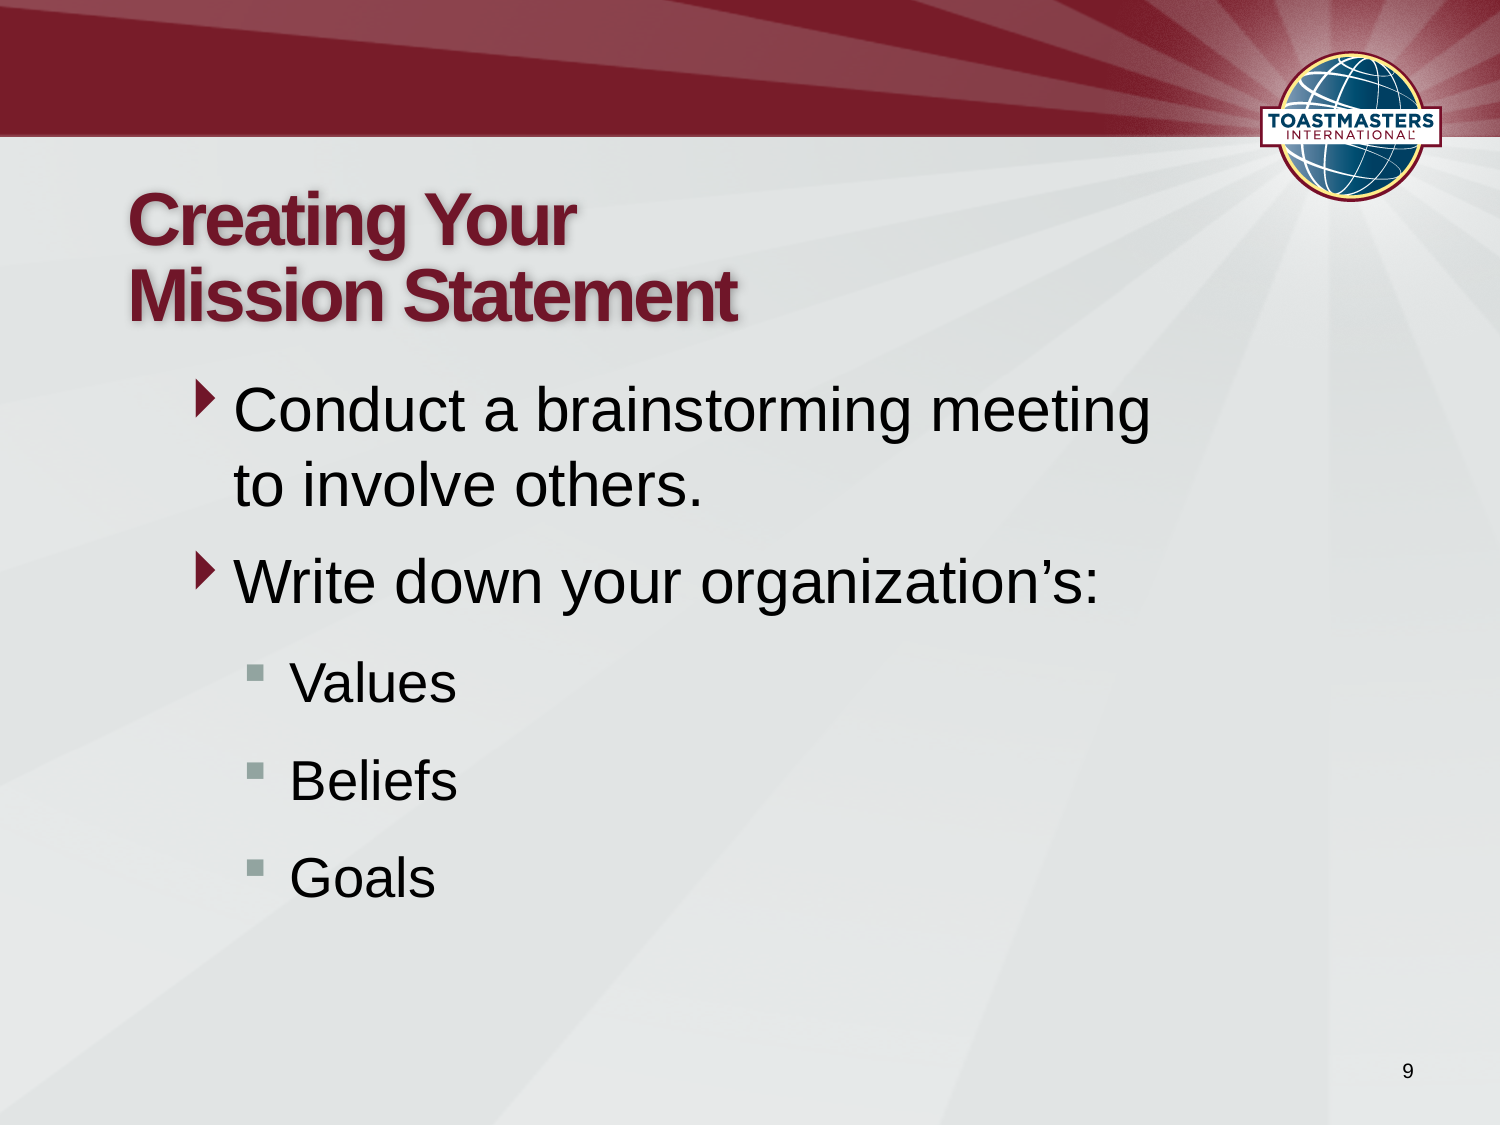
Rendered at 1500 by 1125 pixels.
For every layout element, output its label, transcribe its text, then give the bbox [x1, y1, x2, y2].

text_box 9 [1387, 1050, 1428, 1090]
title Creating Your Mission Statement [112, 166, 1188, 355]
picture [0, 0, 1500, 1125]
list Conduct a brainstorming meeting to involve others. Write down your organization’s: Values Beliefs Goals [161, 361, 1222, 950]
